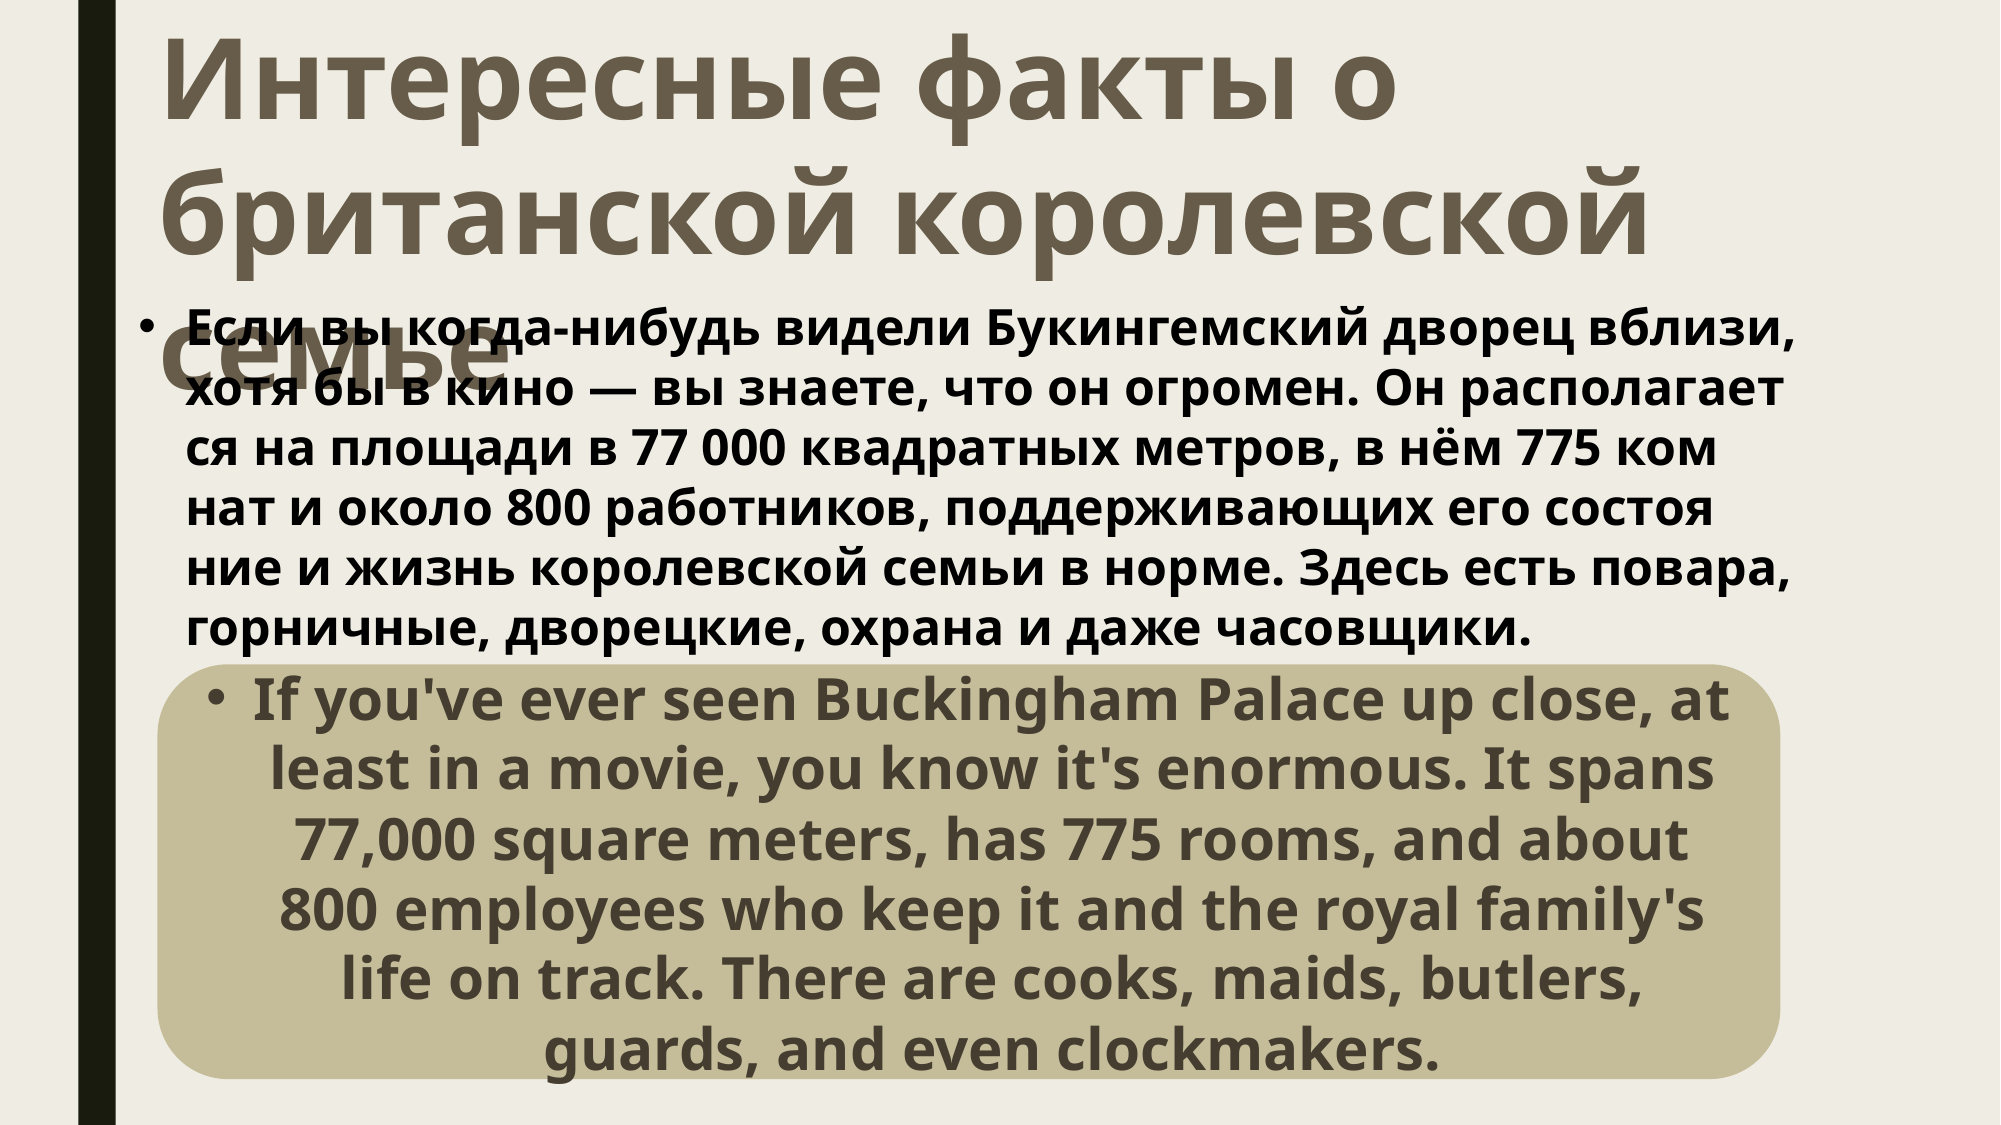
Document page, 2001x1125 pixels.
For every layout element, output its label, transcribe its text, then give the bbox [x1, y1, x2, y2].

text_box [850, 398, 1150, 664]
text_box If you've ever seen Buckingham Palace up close, at least in a movie, you know it's enormous. It spans 77,000 square meters, has 775 rooms, and about 800 employees who keep it and the royal family's life on track. There are cooks, maids, butlers, guards, and even clockmakers. [157, 664, 1781, 1080]
text_box Интересные факты о британской королевской семье [143, 0, 2000, 420]
text_box Если вы когда-нибудь виде­ли Букин­гем­ский дво­рец вбли­зи, хотя бы в кино — вы зна­е­те, что он огро­мен. Он рас­по­ла­га­ет­ся на пло­ща­ди в 77 000 квад­рат­ных мет­ров, в нём 775 ком­нат и око­ло 800 работ­ни­ков, под­дер­жи­ва­ю­щих его состо­я­ние и жизнь коро­лев­ской семьи в нор­ме. Здесь есть пова­ра, гор­нич­ные, дво­рец­кие, охра­на и даже часовщики. [123, 287, 1815, 663]
